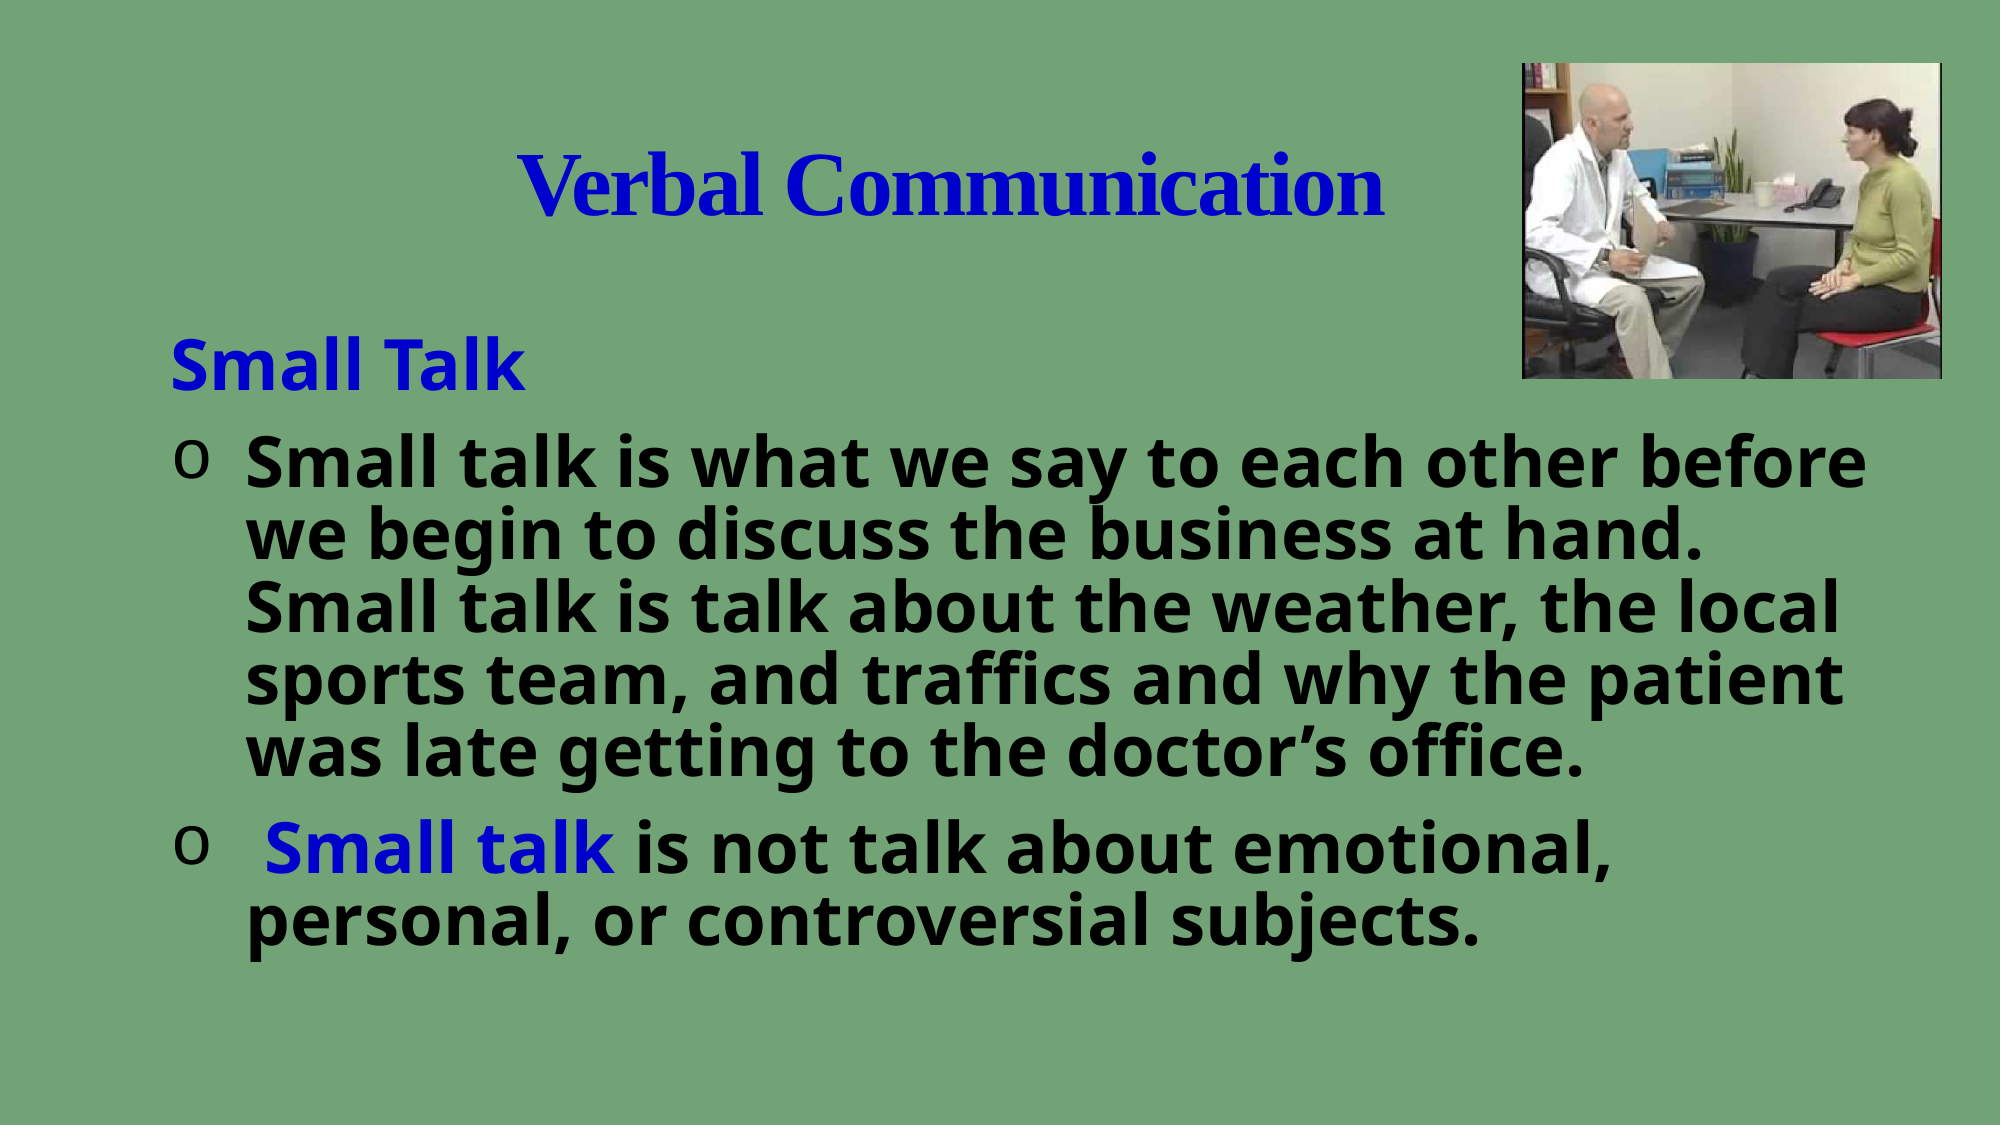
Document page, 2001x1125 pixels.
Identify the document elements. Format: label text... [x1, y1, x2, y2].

subtitle Small Talk Small talk is what we say to each other before we begin to discuss the business at hand. Small talk is talk about the weather, the local sports team, and traffics and why the patient was late getting to the doctor’s office. Small talk is not talk about emotional, personal, or controversial subjects. [155, 325, 1896, 900]
title Verbal Communication [227, 105, 1522, 241]
picture [1522, 63, 1942, 379]
